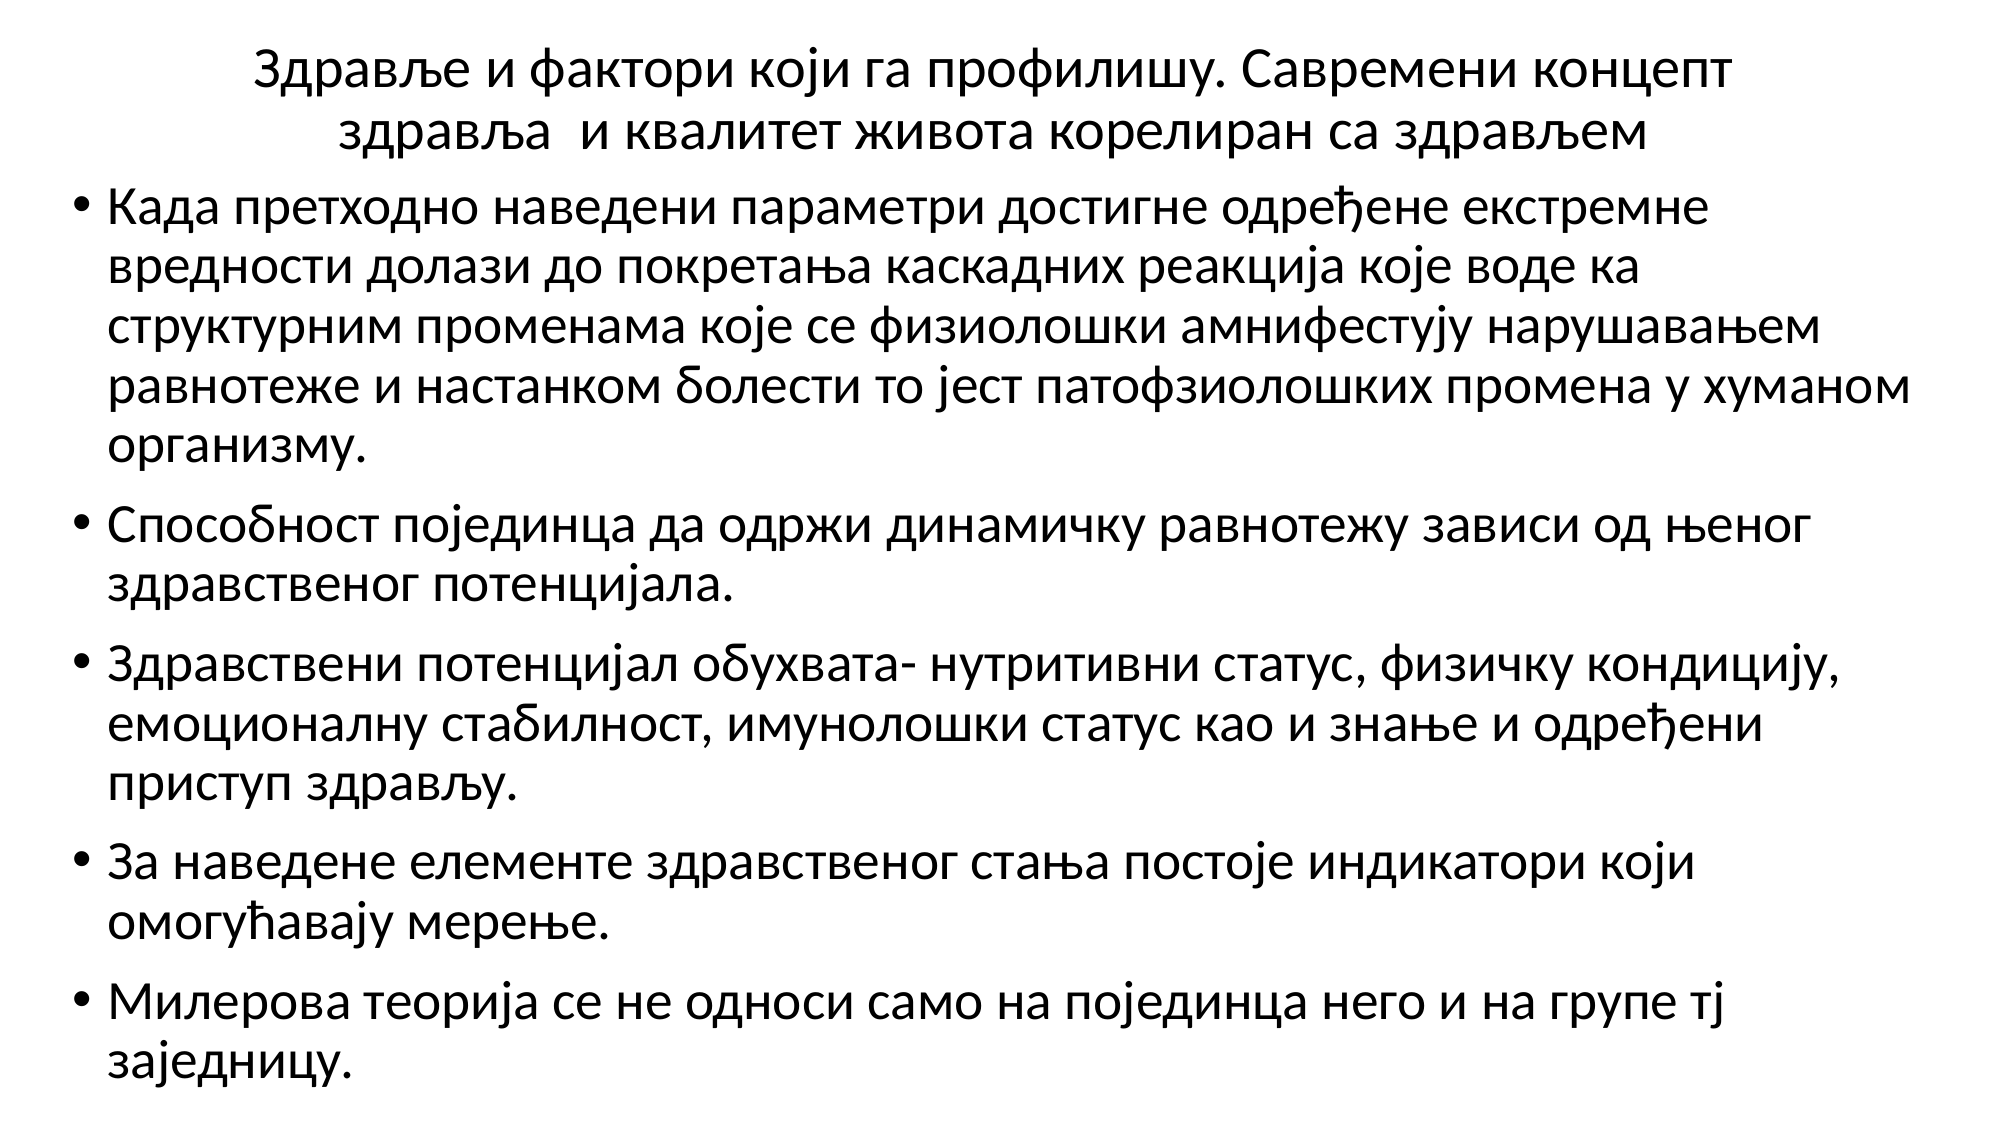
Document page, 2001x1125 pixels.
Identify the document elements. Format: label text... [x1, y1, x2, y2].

title Здравље и фактори који га профилишу. Савремени концепт здравља и квалитет живота корелиран са здрављем [131, 19, 1857, 169]
list Када претходно наведени параметри достигне одређене екстремне вредности долази до покретања каскадних реакција које воде ка структурним променама које се физиолошки амнифестују нарушавањем равнотеже и настанком болести то јест патофзиолошких промена у хуманом организму. Способност појединца да одржи динамичку равнотежу зависи од њеног здравственог потенцијала. Здравствени потенцијал обухвата- нутритивни статус, физичку кондицију, емоционалну стабилност, имунолошки статус као и знање и одређени приступ здрављу. За наведене елементе здравственог стања постоје индикатори који омогућавају мерење. Милерова теорија се не односи само на појединца него и на групе тј заједницу. [57, 169, 1950, 1101]
